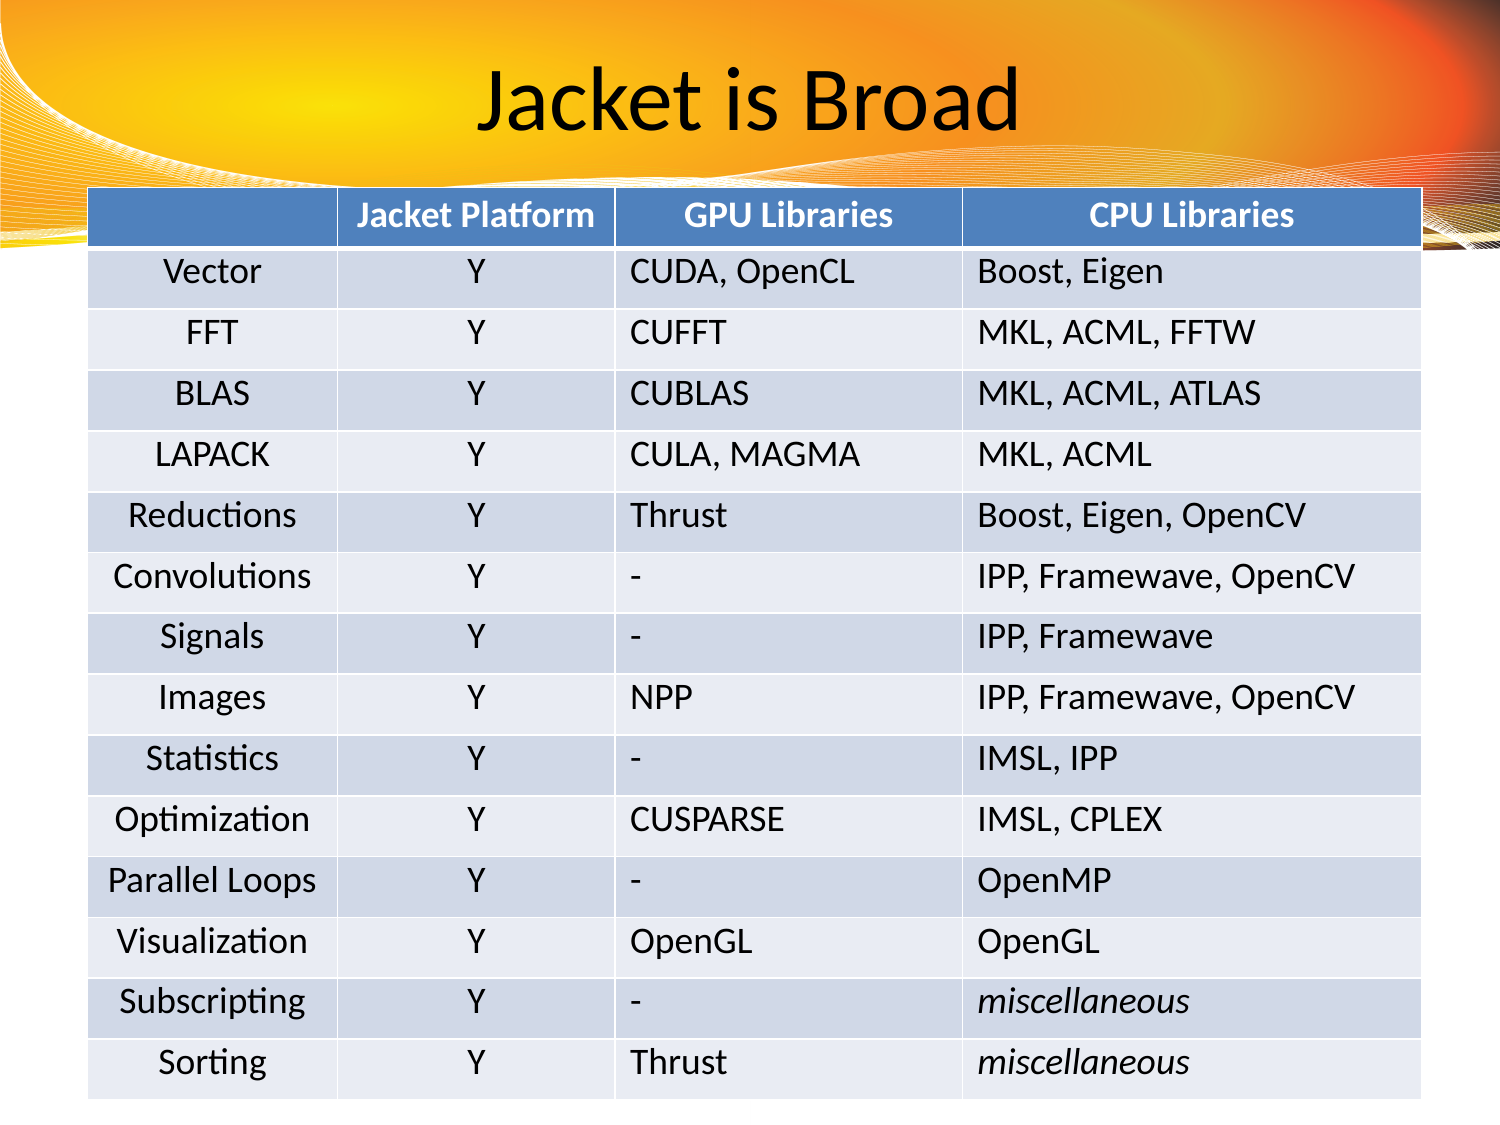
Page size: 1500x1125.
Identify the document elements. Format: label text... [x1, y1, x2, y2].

table_cell Y [338, 1040, 614, 1099]
table_cell CUDA, OpenCL [616, 251, 962, 308]
table_header CPU Libraries [963, 188, 1421, 246]
table_cell Thrust [616, 493, 962, 552]
table_header Jacket Platform [338, 188, 614, 246]
table_cell - [616, 857, 962, 917]
table_cell OpenGL [616, 918, 962, 977]
table_cell Y [338, 432, 614, 491]
table_cell FFT [88, 310, 337, 369]
table_cell BLAS [88, 371, 337, 430]
table_cell Optimization [88, 797, 337, 856]
table_cell Y [338, 918, 614, 977]
table_cell MKL, ACML, FFTW [963, 310, 1421, 369]
table_cell Y [338, 371, 614, 430]
table_cell CULA, MAGMA [616, 432, 962, 491]
table_cell Y [338, 675, 614, 734]
table_cell Images [88, 675, 337, 734]
table_cell Sorting [88, 1040, 337, 1099]
table_cell IPP, Framewave, OpenCV [963, 553, 1421, 612]
table_cell miscellaneous [963, 979, 1421, 1038]
table_cell Parallel Loops [88, 857, 337, 917]
table_cell Y [338, 736, 614, 795]
table_cell Visualization [88, 918, 337, 977]
table_cell Y [338, 493, 614, 552]
table_cell MKL, ACML [963, 432, 1421, 491]
table_cell IPP, Framewave [963, 614, 1421, 673]
table_cell Convolutions [88, 553, 337, 612]
table_cell Signals [88, 614, 337, 673]
table_cell Boost, Eigen, OpenCV [963, 493, 1421, 552]
table_cell Y [338, 857, 614, 917]
table_cell Boost, Eigen [963, 251, 1421, 308]
table_cell Y [338, 251, 614, 308]
table_cell OpenGL [963, 918, 1421, 977]
table_cell LAPACK [88, 432, 337, 491]
table_cell Thrust [616, 1040, 962, 1099]
title Jacket is Broad [75, 0, 1425, 188]
table_cell OpenMP [963, 857, 1421, 917]
table_cell Y [338, 979, 614, 1038]
table_cell Y [338, 614, 614, 673]
table_cell Subscripting [88, 979, 337, 1038]
table_cell CUFFT [616, 310, 962, 369]
table_cell - [616, 553, 962, 612]
table_cell miscellaneous [963, 1040, 1421, 1099]
table_cell MKL, ACML, ATLAS [963, 371, 1421, 430]
table_cell - [616, 979, 962, 1038]
table_cell Y [338, 553, 614, 612]
table_cell Y [338, 797, 614, 856]
table_cell NPP [616, 675, 962, 734]
table_cell Vector [88, 251, 337, 308]
table_cell IPP, Framewave, OpenCV [963, 675, 1421, 734]
table_header [88, 188, 337, 246]
table_cell Y [338, 310, 614, 369]
table_cell CUBLAS [616, 371, 962, 430]
table_cell - [616, 614, 962, 673]
table_header GPU Libraries [616, 188, 962, 246]
table_cell Reductions [88, 493, 337, 552]
table_cell Statistics [88, 736, 337, 795]
table_cell IMSL, IPP [963, 736, 1421, 795]
table_cell - [616, 736, 962, 795]
picture [0, 0, 1500, 1125]
table_cell CUSPARSE [616, 797, 962, 856]
table_cell IMSL, CPLEX [963, 797, 1421, 856]
